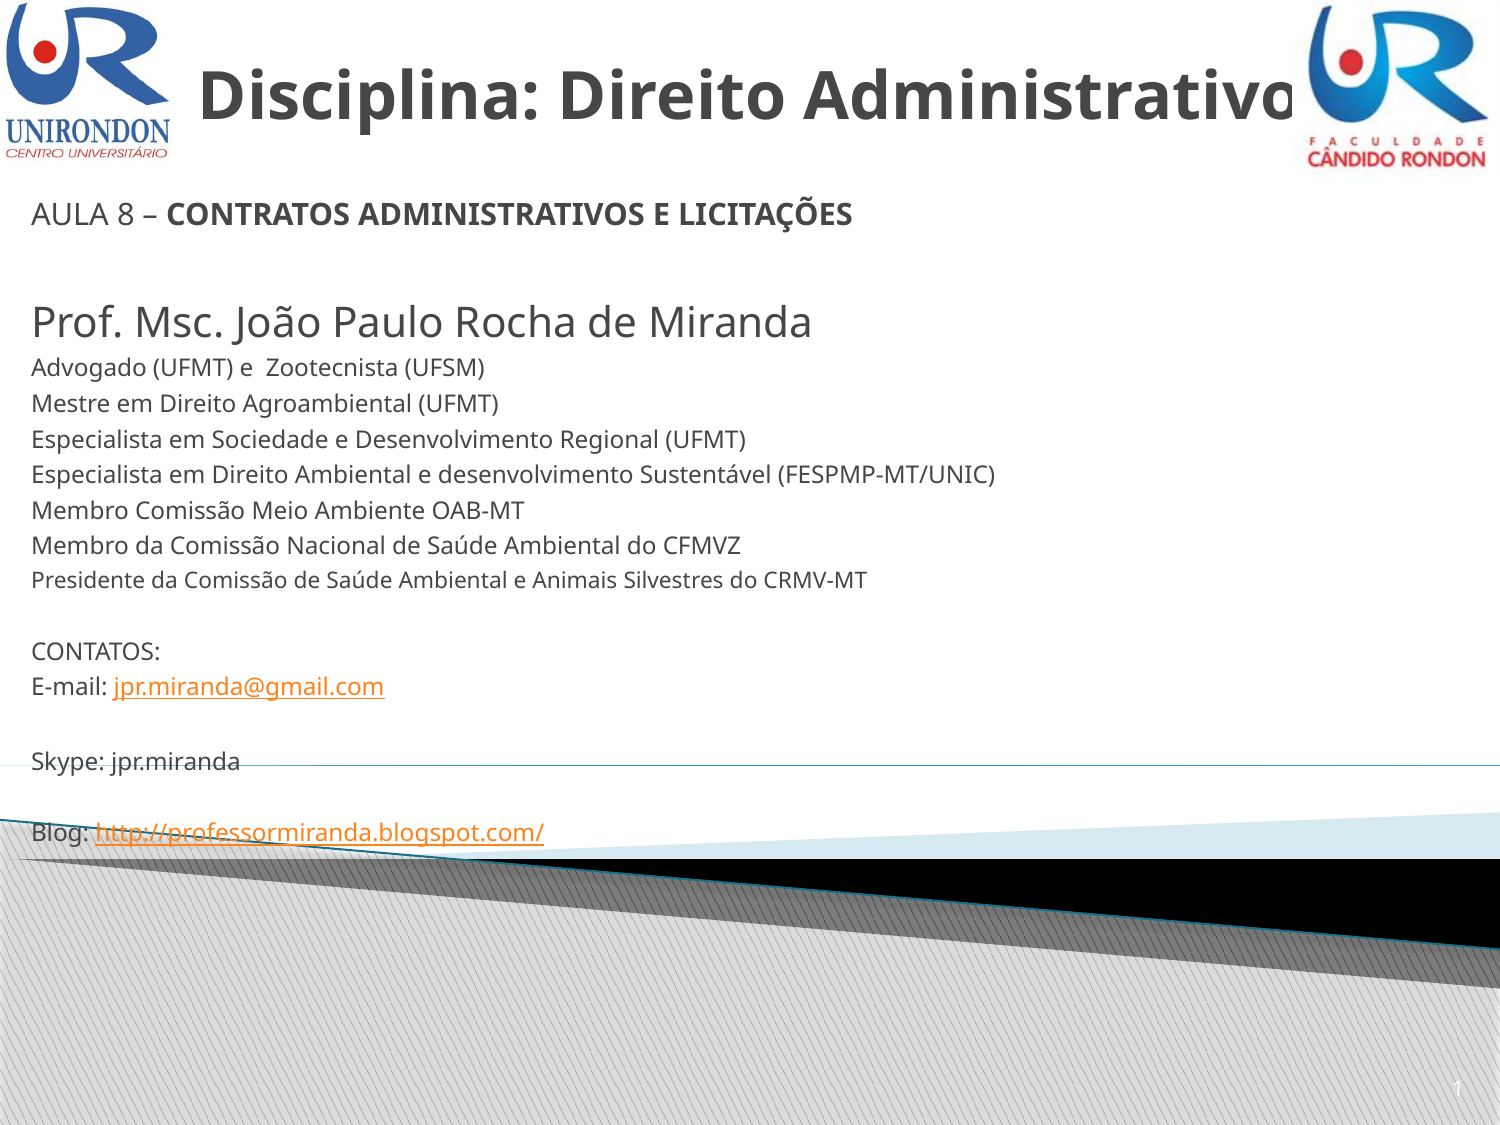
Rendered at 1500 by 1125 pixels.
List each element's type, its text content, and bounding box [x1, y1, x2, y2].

subtitle AULA 8 – CONTRATOS ADMINISTRATIVOS E LICITAÇÕES Prof. Msc. João Paulo Rocha de Miranda Advogado (UFMT) e Zootecnista (UFSM) Mestre em Direito Agroambiental (UFMT) Especialista em Sociedade e Desenvolvimento Regional (UFMT) Especialista em Direito Ambiental e desenvolvimento Sustentável (FESPMP-MT/UNIC) Membro Comissão Meio Ambiente OAB-MT Membro da Comissão Nacional de Saúde Ambiental do CFMVZ Presidente da Comissão de Saúde Ambiental e Animais Silvestres do CRMV-MT CONTATOS: E-mail: jpr.miranda@gmail.com Skype: jpr.miranda Blog: http://professormiranda.blogspot.com/ [23, 187, 1454, 868]
title Disciplina: Direito Administrativo [181, 35, 1286, 141]
slide_number 1 [1418, 1051, 1479, 1112]
picture [1292, 0, 1500, 183]
picture [118, 868, 1500, 989]
picture [0, 0, 177, 163]
